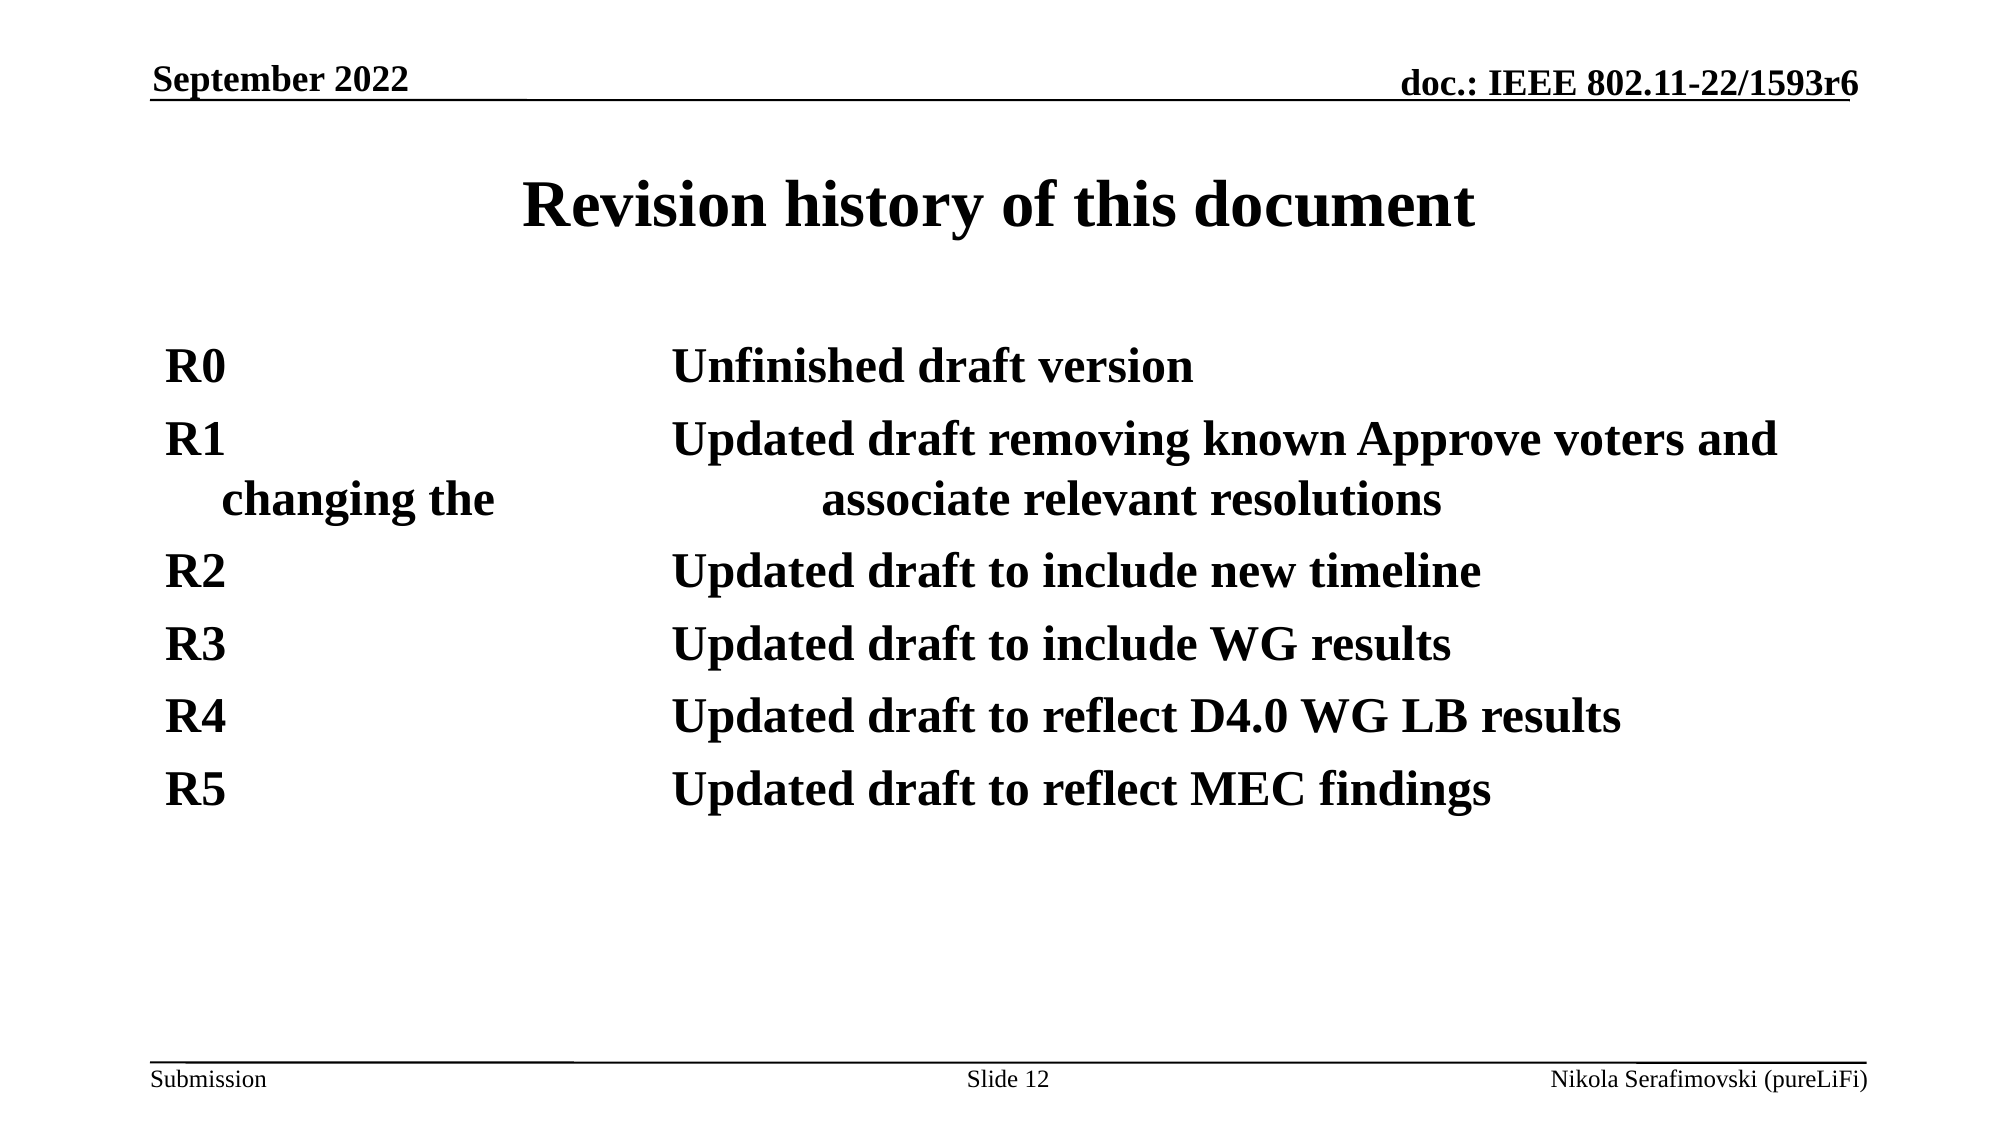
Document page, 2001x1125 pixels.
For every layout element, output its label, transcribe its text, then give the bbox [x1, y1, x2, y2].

list R0 Unfinished draft version R1 Updated draft removing known Approve voters and changing the associate relevant resolutions R2 Updated draft to include new timeline R3 Updated draft to include WG results R4 Updated draft to reflect D4.0 WG LB results R5 Updated draft to reflect MEC findings [149, 324, 1850, 1000]
slide_number Slide 12 [950, 1061, 1067, 1123]
title Revision history of this document [149, 112, 1850, 288]
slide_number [152, 54, 563, 100]
footer Nikola Serafimovski (pureLiFi) [1171, 1061, 1869, 1093]
